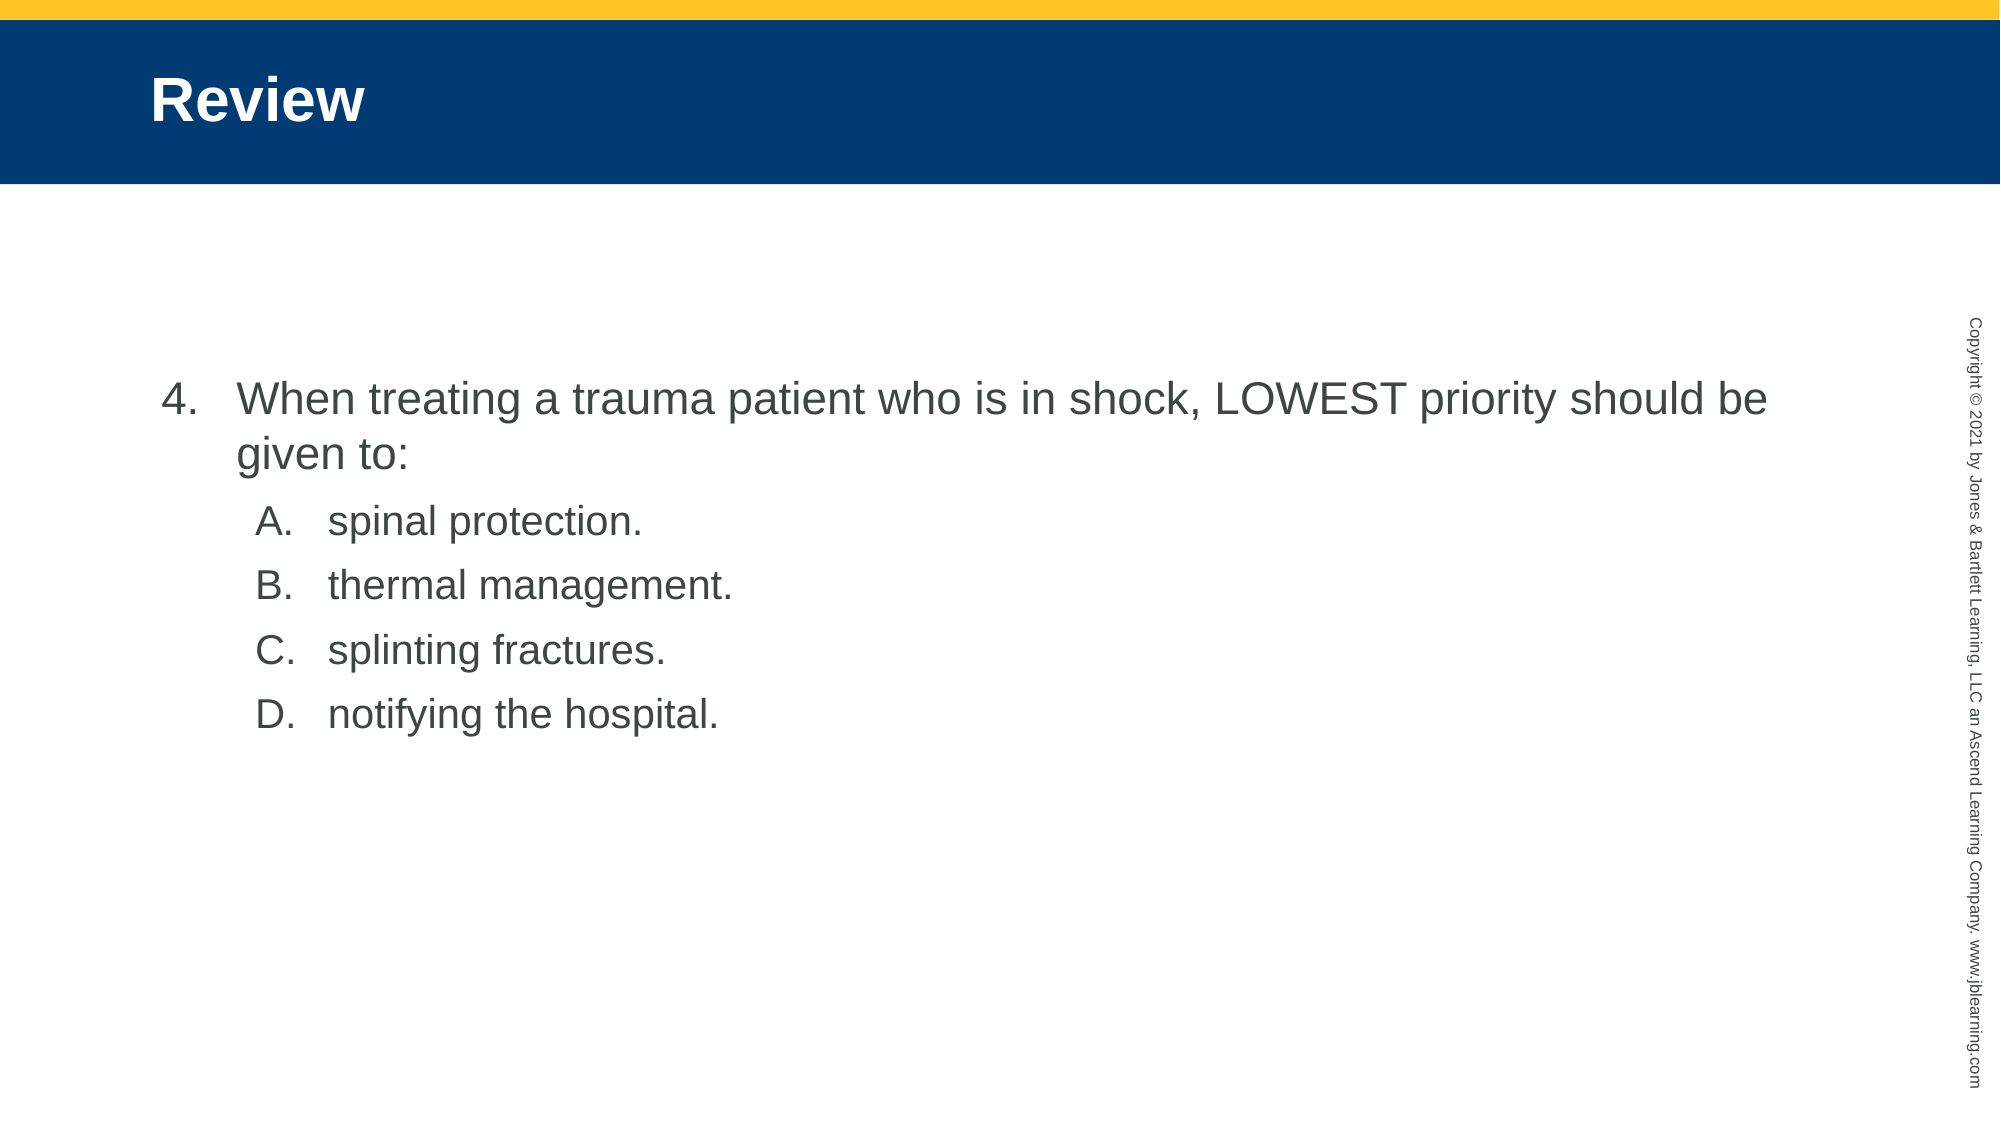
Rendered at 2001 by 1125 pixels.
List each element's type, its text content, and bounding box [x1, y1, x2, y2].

title Review [0, 19, 2000, 185]
list When treating a trauma patient who is in shock, LOWEST priority should be given to: spinal protection. thermal management. splinting fractures. notifying the hospital. [146, 361, 1859, 1016]
